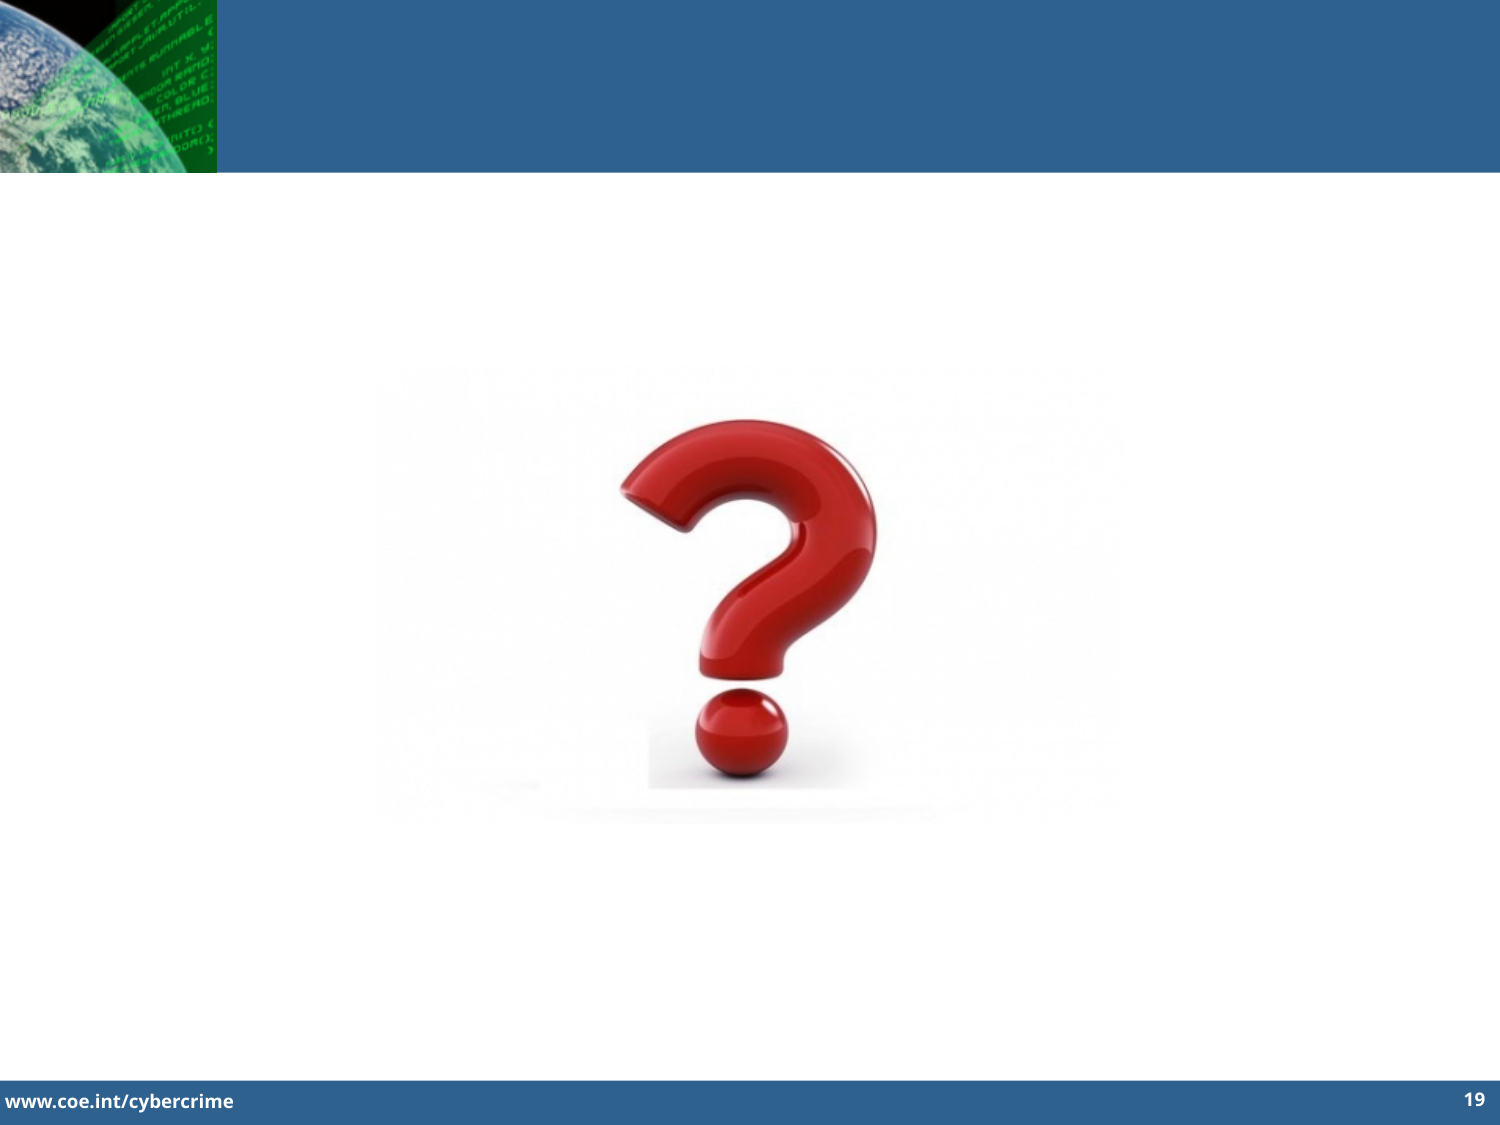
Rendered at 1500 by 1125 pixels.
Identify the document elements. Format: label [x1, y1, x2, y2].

picture [375, 365, 1125, 824]
picture [0, 0, 217, 173]
